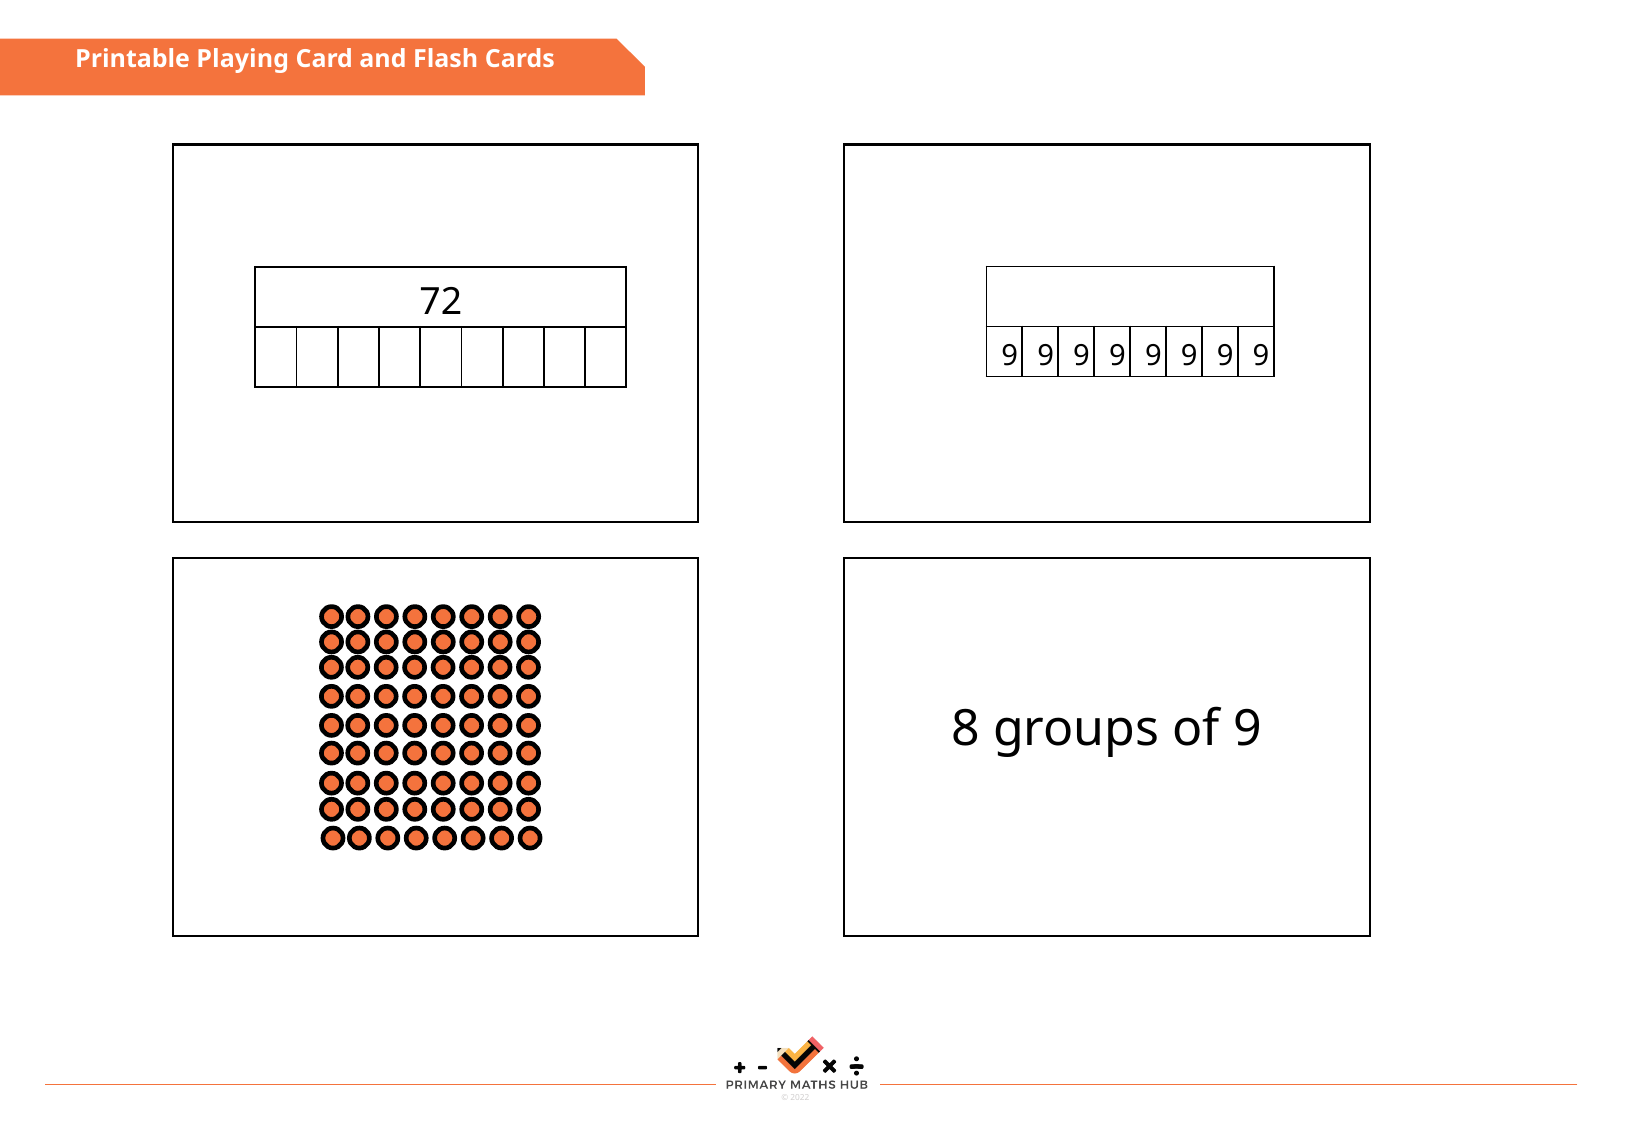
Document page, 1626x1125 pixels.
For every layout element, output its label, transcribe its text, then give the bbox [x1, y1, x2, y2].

text_box [346, 605, 370, 628]
text_box [320, 685, 343, 708]
text_box [432, 714, 455, 737]
table_cell 9 [1239, 327, 1273, 376]
text_box [403, 772, 426, 795]
text_box [432, 630, 455, 654]
picture [722, 1034, 872, 1094]
text_box [346, 772, 369, 795]
text_box [460, 630, 483, 654]
text_box [375, 685, 398, 708]
table_cell [339, 328, 378, 386]
table_cell [545, 328, 584, 386]
table_cell 9 [1059, 327, 1093, 376]
text_box [432, 798, 455, 821]
text_box Printable Playing Card and Flash Cards [0, 37, 646, 97]
text_box [517, 630, 540, 654]
table_cell 9 [1167, 327, 1201, 376]
text_box [489, 772, 512, 795]
text_box [432, 605, 455, 628]
text_box [489, 798, 512, 821]
text_box [489, 630, 512, 654]
text_box [403, 605, 426, 628]
text_box © 2022 [720, 1084, 870, 1110]
table_cell [380, 328, 419, 386]
text_box [517, 714, 540, 737]
text_box [172, 557, 699, 937]
text_box [403, 630, 426, 654]
text_box [320, 630, 343, 654]
text_box [517, 656, 540, 679]
table_cell 9 [1023, 327, 1057, 376]
text_box [320, 714, 343, 737]
text_box [489, 605, 512, 628]
text_box [376, 827, 399, 850]
text_box [346, 656, 369, 679]
text_box [403, 714, 426, 737]
table_header [987, 267, 1273, 326]
text_box [517, 685, 540, 708]
text_box [432, 685, 455, 708]
text_box [460, 772, 483, 795]
text_box [460, 685, 483, 708]
text_box [375, 630, 398, 654]
table_cell [421, 328, 461, 386]
text_box [517, 798, 540, 821]
table_cell [504, 328, 543, 386]
text_box [172, 143, 699, 523]
table_cell 9 [1095, 327, 1129, 376]
text_box [403, 742, 426, 765]
text_box [320, 656, 343, 679]
text_box [488, 656, 512, 679]
table_cell [297, 328, 337, 386]
table_header 72 [256, 268, 625, 326]
table_cell 9 [1131, 327, 1165, 376]
text_box [517, 772, 540, 795]
text_box [432, 656, 455, 679]
text_box [320, 772, 343, 795]
table_cell 9 [987, 327, 1021, 376]
table_cell [462, 328, 502, 386]
text_box [320, 798, 343, 821]
text_box [346, 798, 369, 821]
text_box [843, 143, 1371, 523]
table_cell 9 [1203, 327, 1237, 376]
text_box [403, 685, 426, 708]
text_box 8 groups of 9 [844, 688, 1370, 763]
text_box [517, 742, 540, 765]
text_box [518, 827, 542, 850]
text_box [375, 772, 398, 795]
text_box [375, 656, 398, 679]
text_box [488, 714, 512, 737]
table_cell [586, 328, 625, 386]
text_box [488, 742, 512, 765]
text_box [320, 742, 343, 765]
text_box [517, 605, 540, 628]
text_box [462, 827, 485, 850]
text_box [405, 827, 428, 850]
text_box [346, 742, 369, 765]
text_box [433, 827, 456, 850]
text_box [375, 742, 398, 765]
text_box [460, 605, 483, 628]
text_box [460, 656, 483, 679]
text_box [375, 605, 398, 628]
text_box [403, 656, 426, 679]
text_box [375, 798, 398, 821]
text_box [346, 685, 369, 708]
text_box [488, 685, 512, 708]
text_box [403, 798, 426, 821]
table_cell [256, 328, 296, 386]
text_box [460, 798, 483, 821]
text_box [460, 714, 483, 737]
text_box [843, 557, 1371, 937]
text_box [375, 714, 398, 737]
text_box [320, 605, 343, 628]
text_box [346, 630, 369, 654]
text_box [460, 742, 483, 765]
text_box [348, 827, 371, 850]
text_box [432, 772, 455, 795]
text_box [490, 827, 513, 850]
text_box [321, 827, 345, 850]
text_box [346, 714, 369, 737]
text_box [432, 742, 455, 765]
